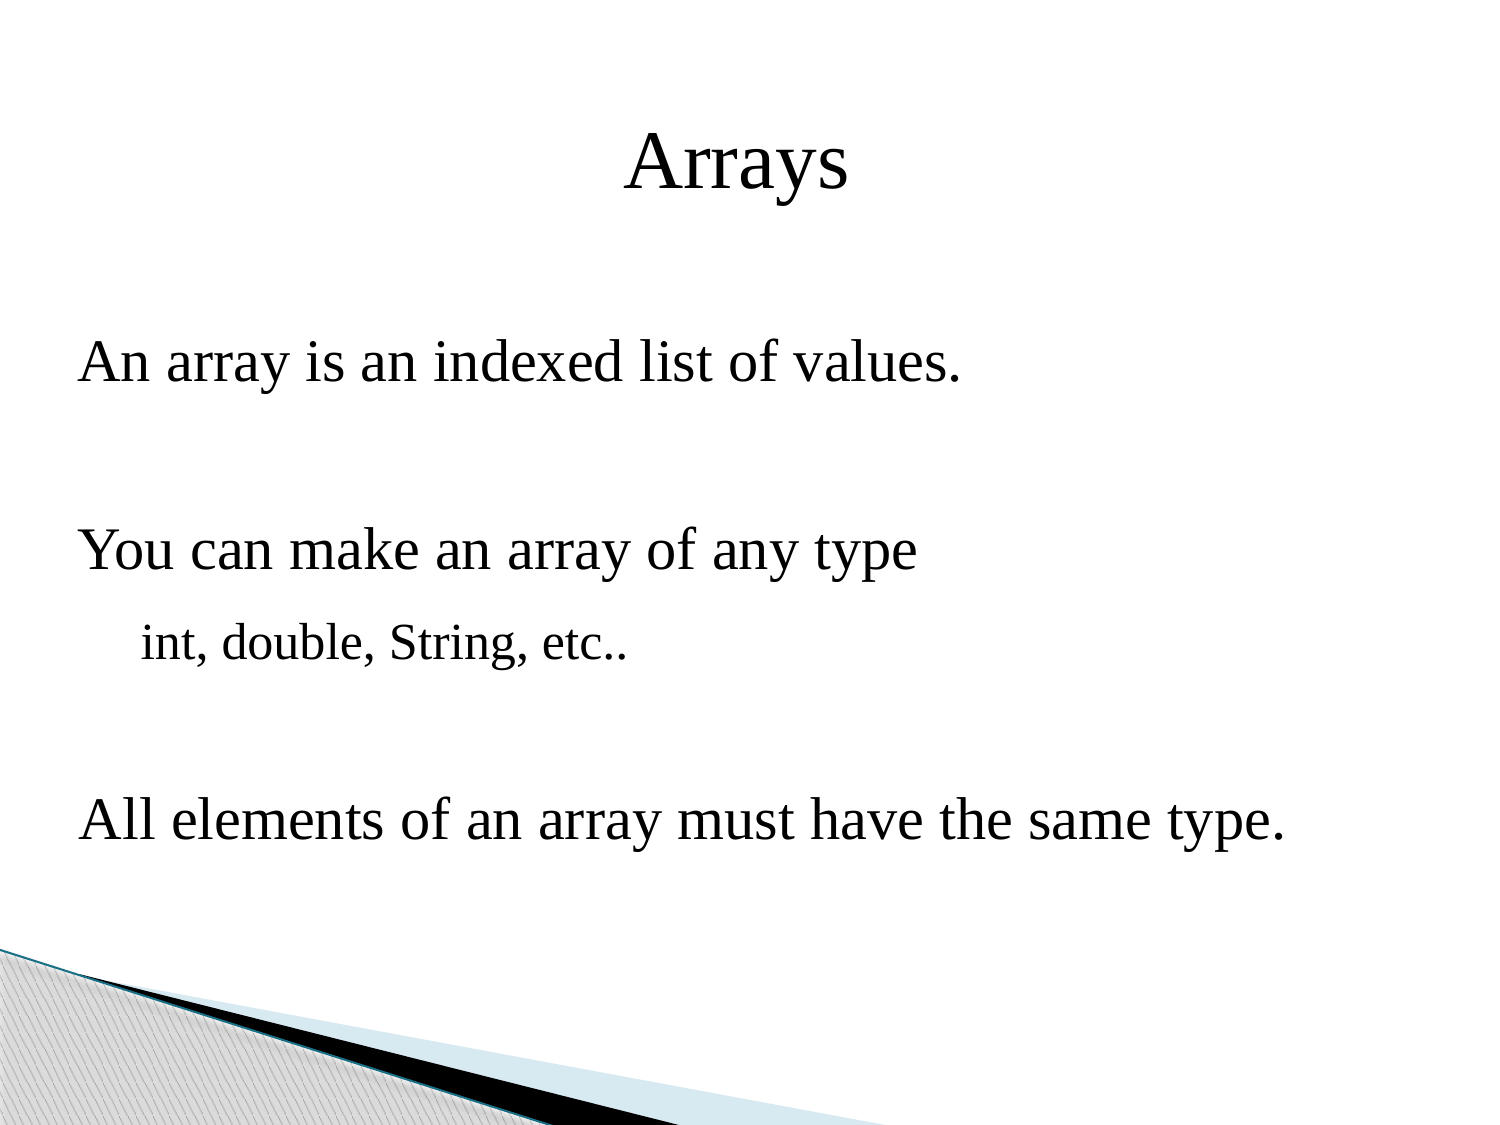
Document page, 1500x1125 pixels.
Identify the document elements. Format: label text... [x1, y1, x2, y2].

text_box You can make an array of any type int, double, String, etc.. [77, 527, 920, 677]
text_box Arrays An array is an indexed list of values. [77, 130, 965, 401]
text_box All elements of an array must have the same type. [78, 797, 1289, 859]
